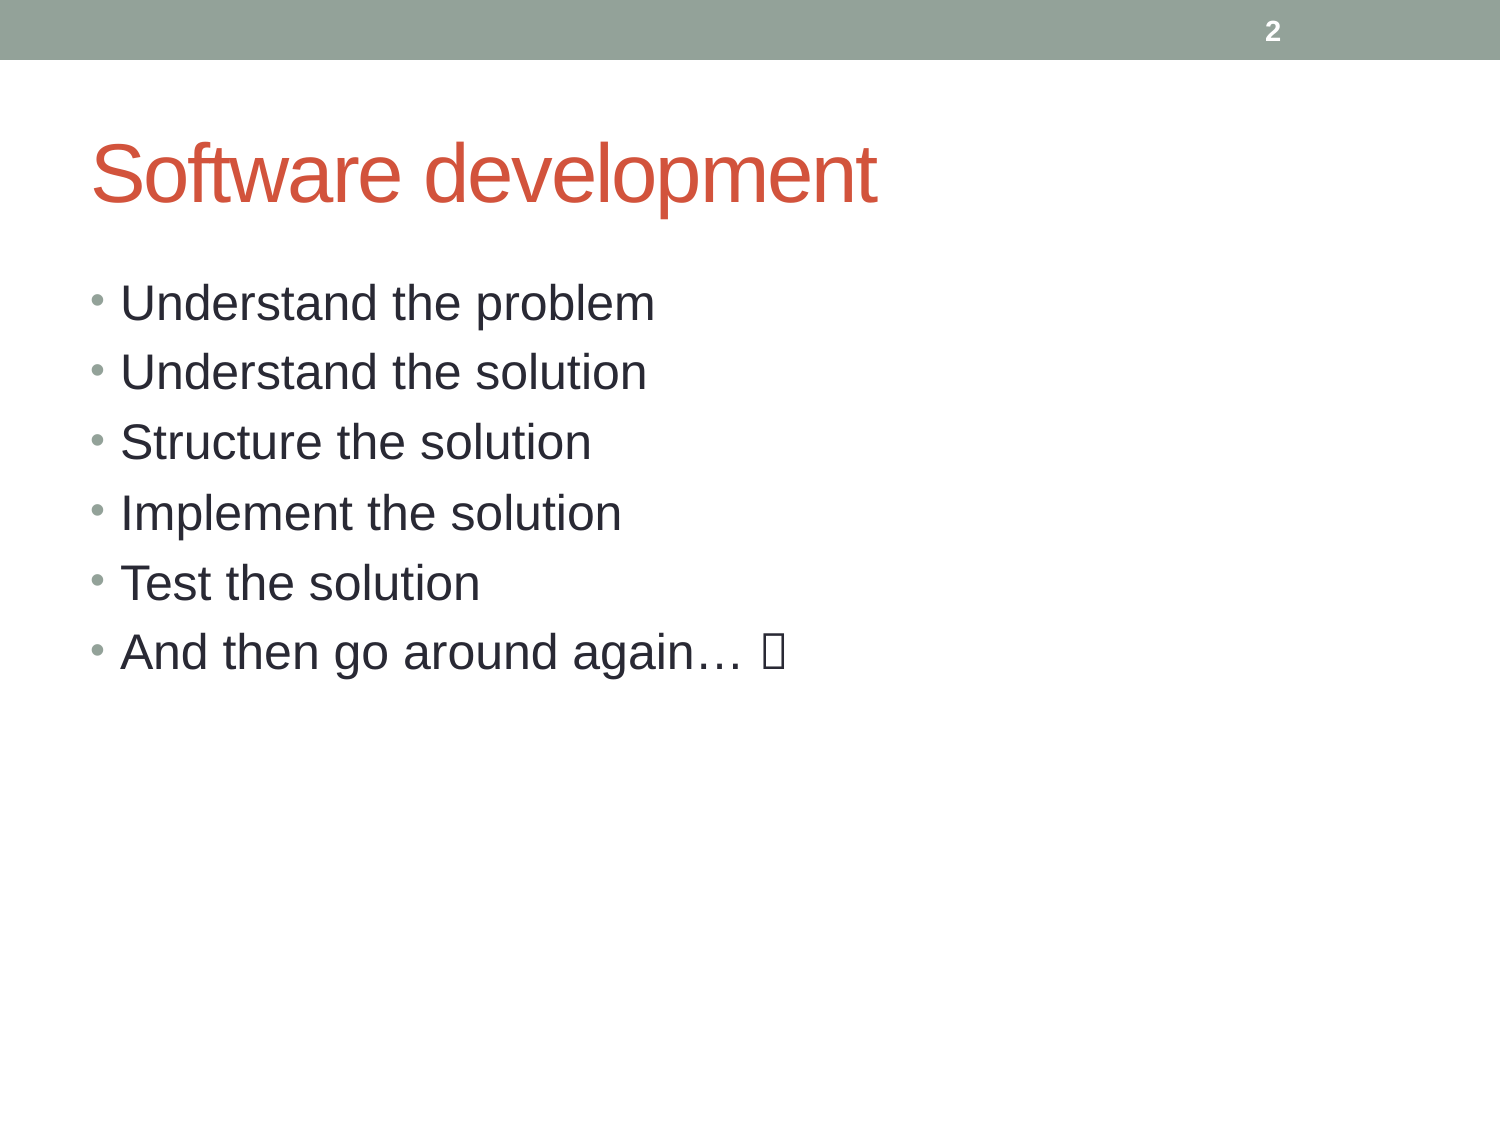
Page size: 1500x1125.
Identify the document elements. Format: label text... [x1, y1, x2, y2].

list Understand the problem Understand the solution Structure the solution Implement the solution Test the solution And then go around again…  [75, 262, 1425, 1063]
title Software development [75, 87, 1425, 250]
slide_number 2 [1250, 3, 1425, 57]
